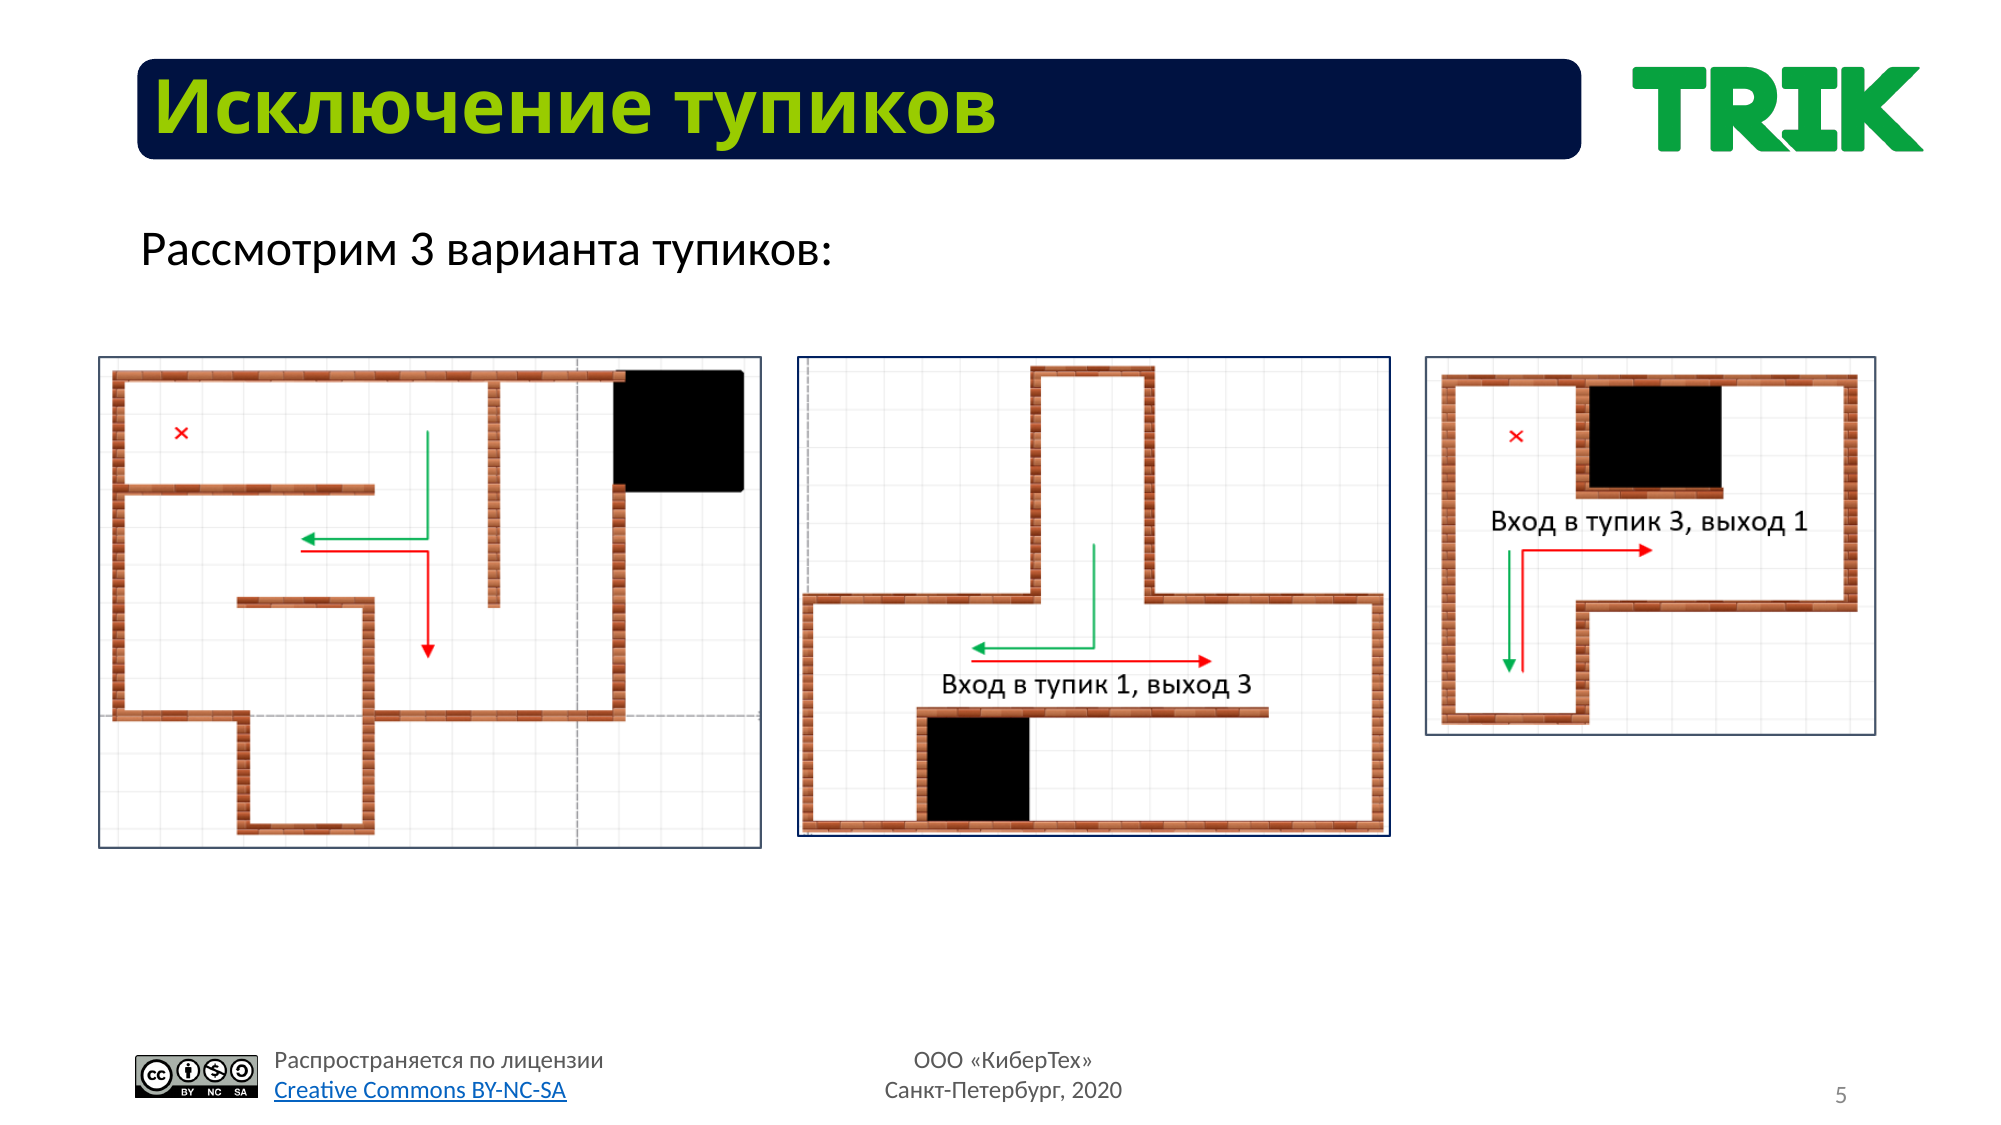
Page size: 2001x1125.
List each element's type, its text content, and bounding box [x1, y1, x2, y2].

slide_number 5 [1412, 1063, 1863, 1123]
picture [796, 356, 1885, 838]
picture [135, 1055, 258, 1098]
title Исключение тупиков [137, 61, 1582, 163]
picture [1631, 64, 1924, 154]
text_box Рассмотрим 3 варианта тупиков: [125, 191, 1255, 292]
picture [97, 356, 763, 849]
